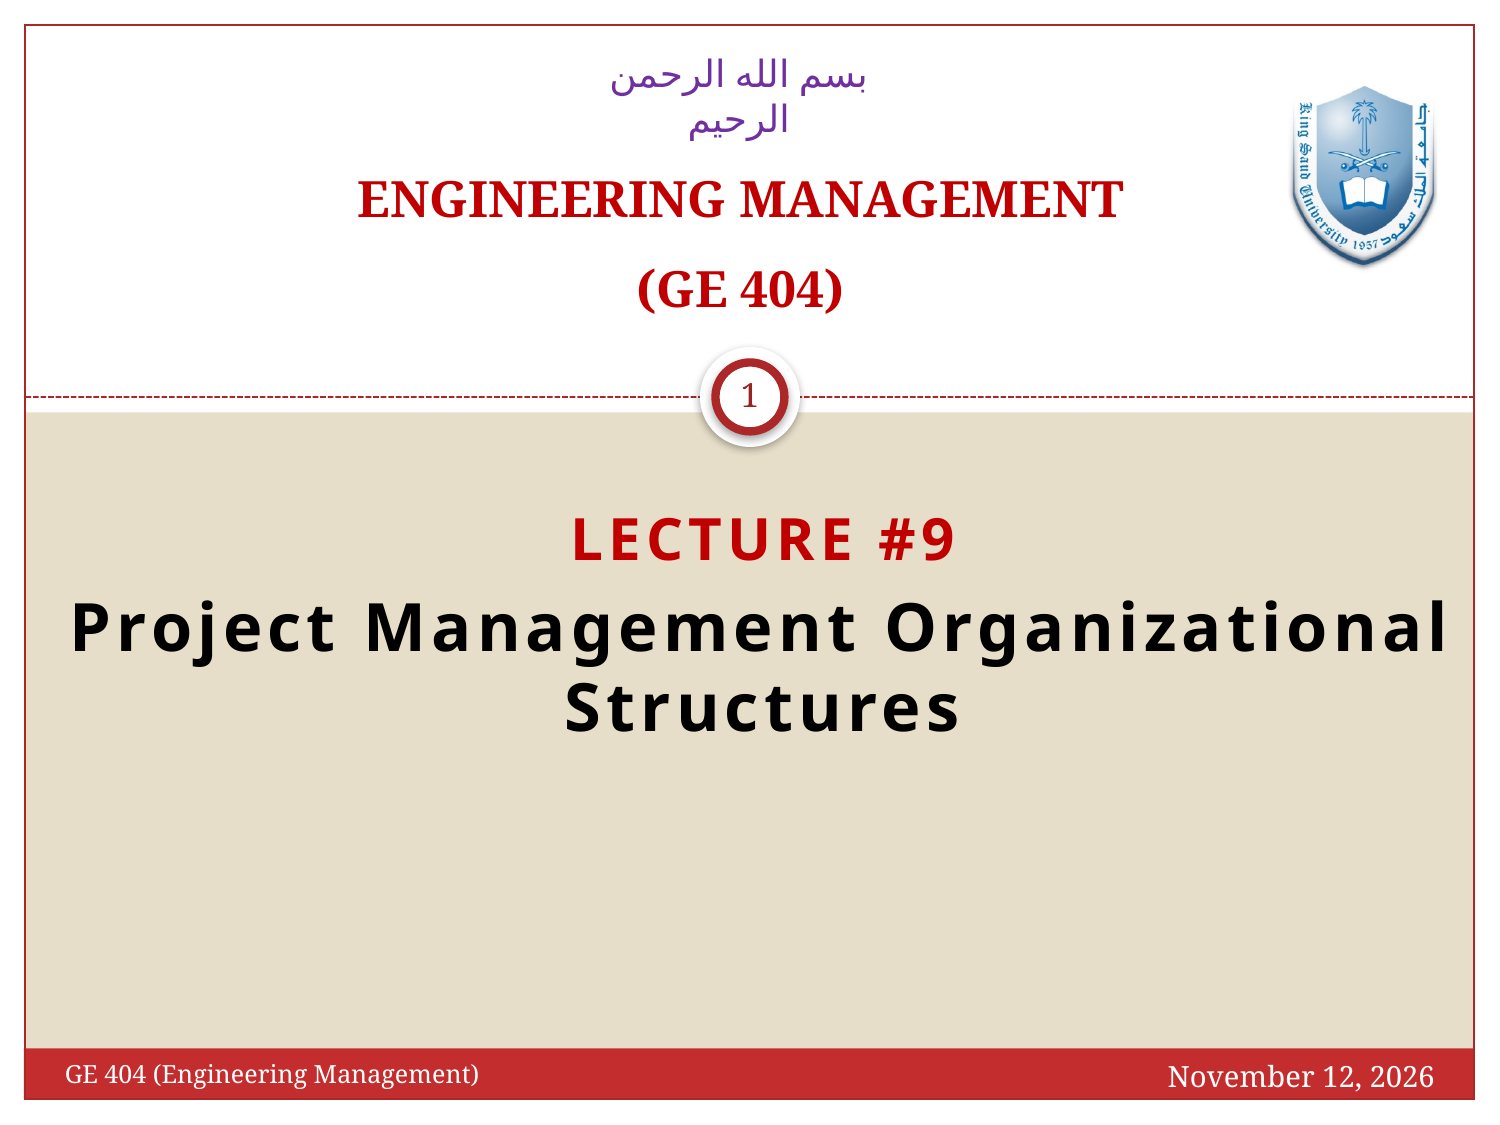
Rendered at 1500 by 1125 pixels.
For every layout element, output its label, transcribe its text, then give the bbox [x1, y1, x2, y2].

slide_number 1 [712, 360, 788, 434]
title ENGINEERING MANAGEMENT (GE 404) [225, 137, 1258, 325]
picture [1287, 74, 1438, 273]
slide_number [950, 1050, 1450, 1111]
footer GE 404 (Engineering Management) [50, 1051, 638, 1112]
subtitle Lecture #9 Project Management Organizational Structures [50, 437, 1475, 675]
text_box بسم الله الرحمن الرحيم [561, 42, 917, 148]
